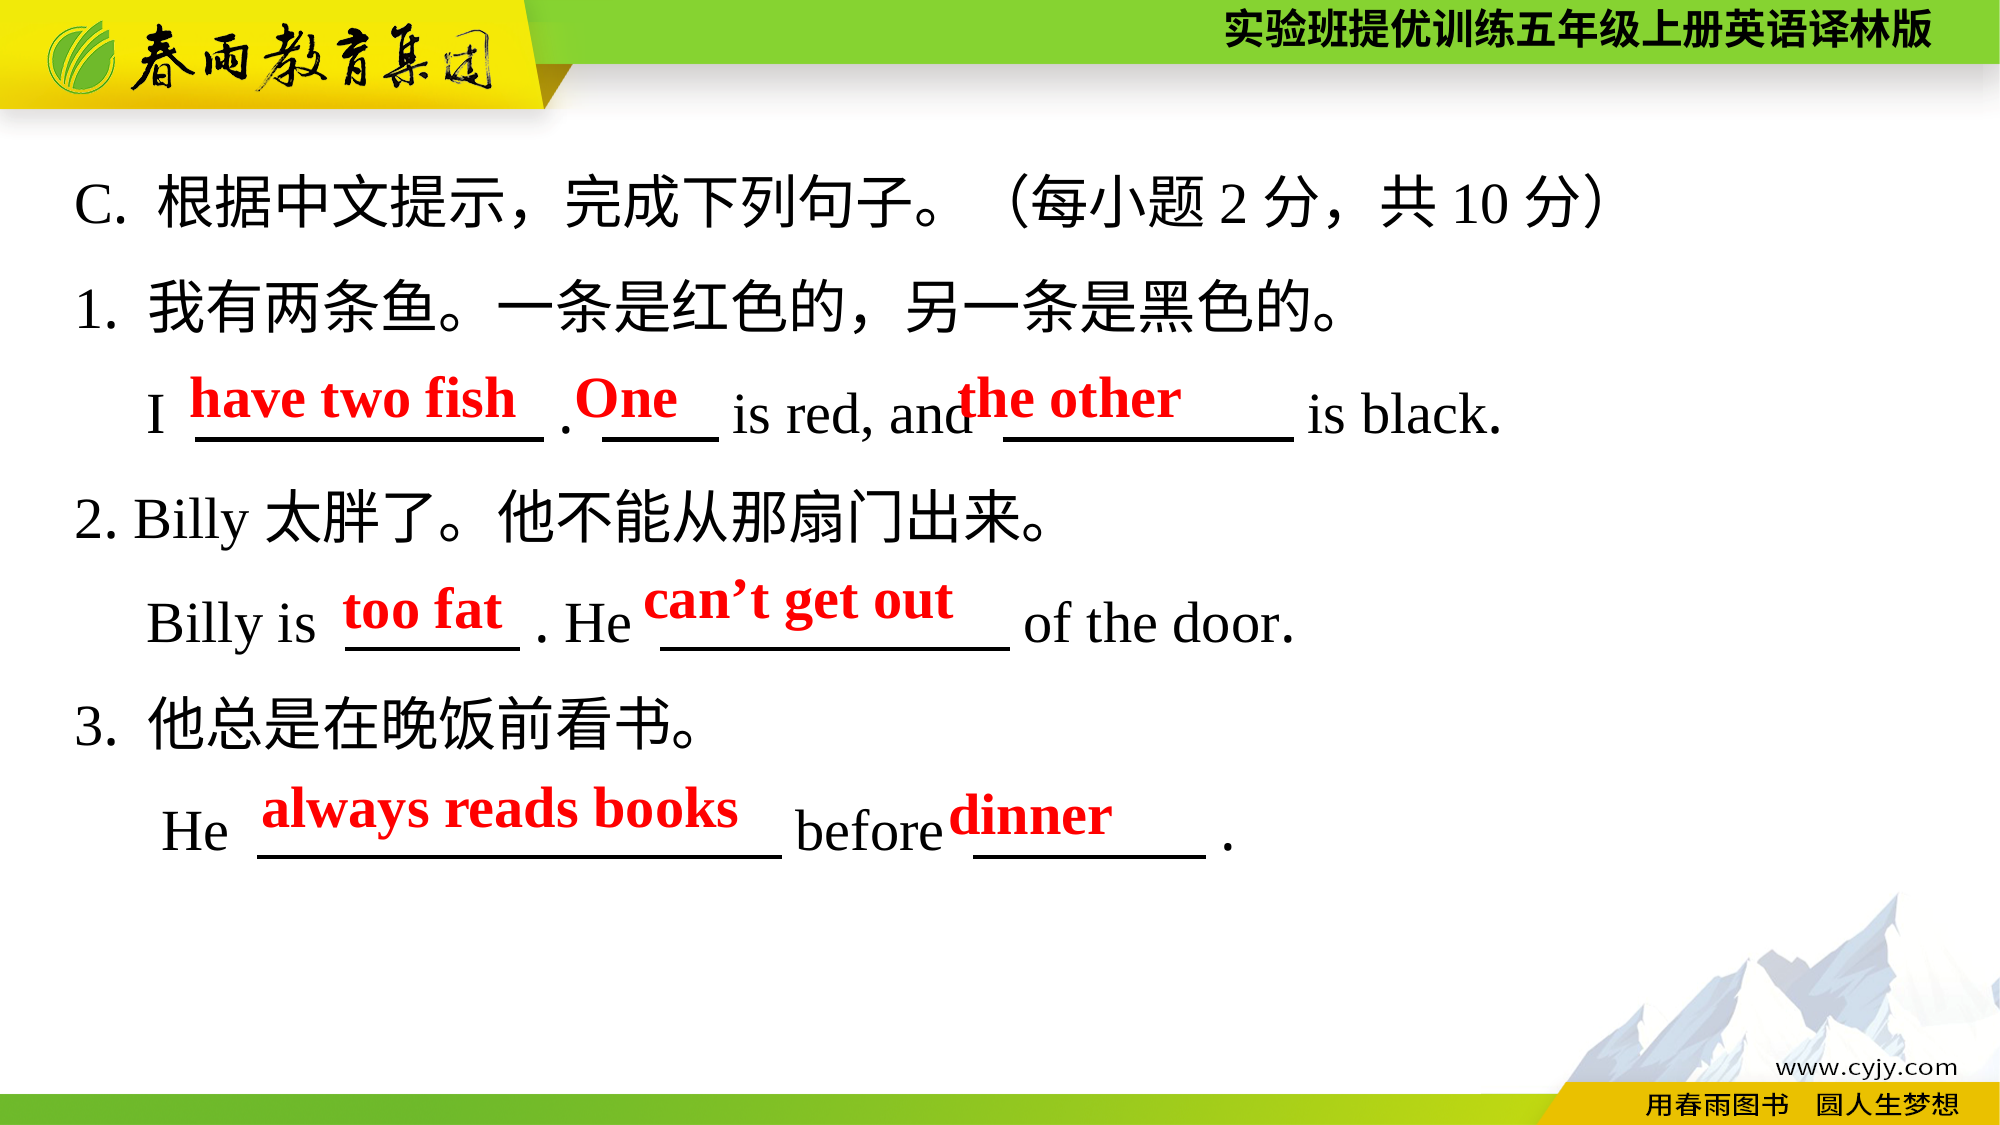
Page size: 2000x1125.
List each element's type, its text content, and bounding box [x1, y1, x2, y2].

text_box always reads books [246, 761, 756, 847]
text_box can’t get out [628, 553, 970, 638]
picture [0, 0, 2000, 1125]
text_box One [560, 351, 694, 436]
text_box have two fish [174, 351, 533, 436]
text_box 3. 他总是在晚饭前看书。 He before . [59, 645, 1944, 870]
text_box dinner [933, 769, 1129, 854]
text_box the other [942, 351, 1197, 436]
text_box too fat [327, 562, 518, 645]
list C. 根据中文提示，完成下列句子。（每小题2分，共10分） 1. 我有两条鱼。一条是红色的，另一条是黑色的。 I . is red, and is black. 2. Billy太胖了。他不能从那扇门出来。 Billy is . He of the door. [59, 122, 1944, 645]
